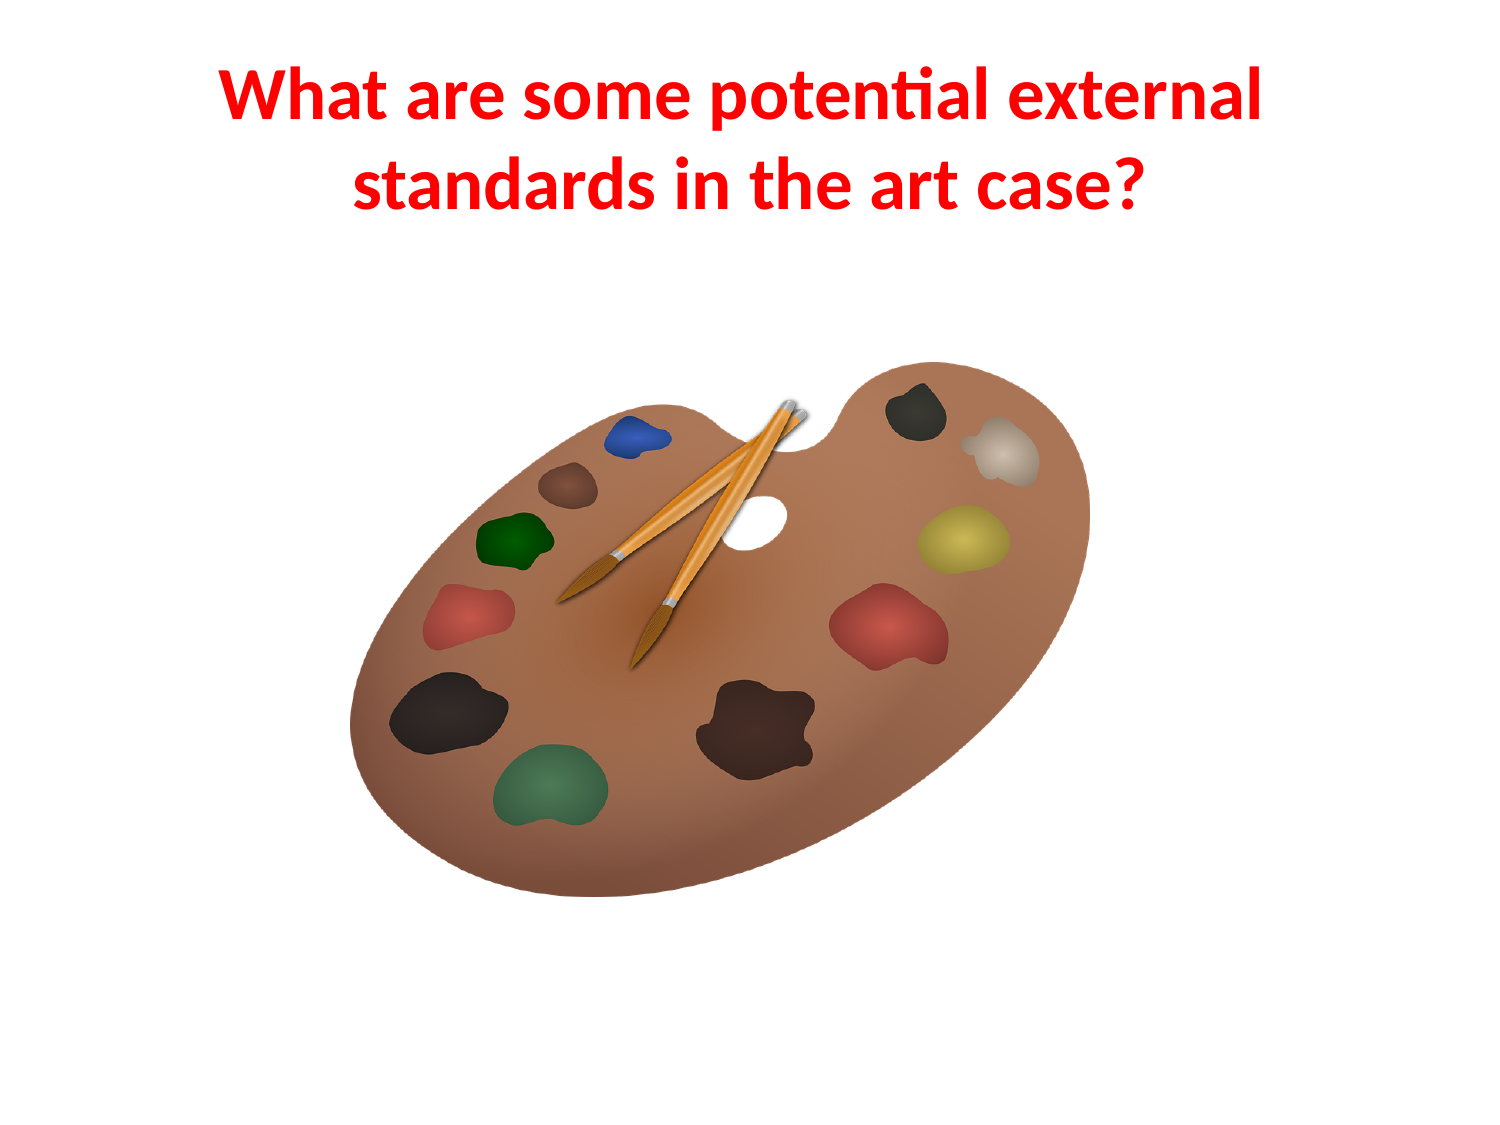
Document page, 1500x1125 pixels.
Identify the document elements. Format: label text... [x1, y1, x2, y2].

text_box What are some potential external standards in the art case? [0, 37, 1500, 233]
picture [349, 362, 1090, 898]
